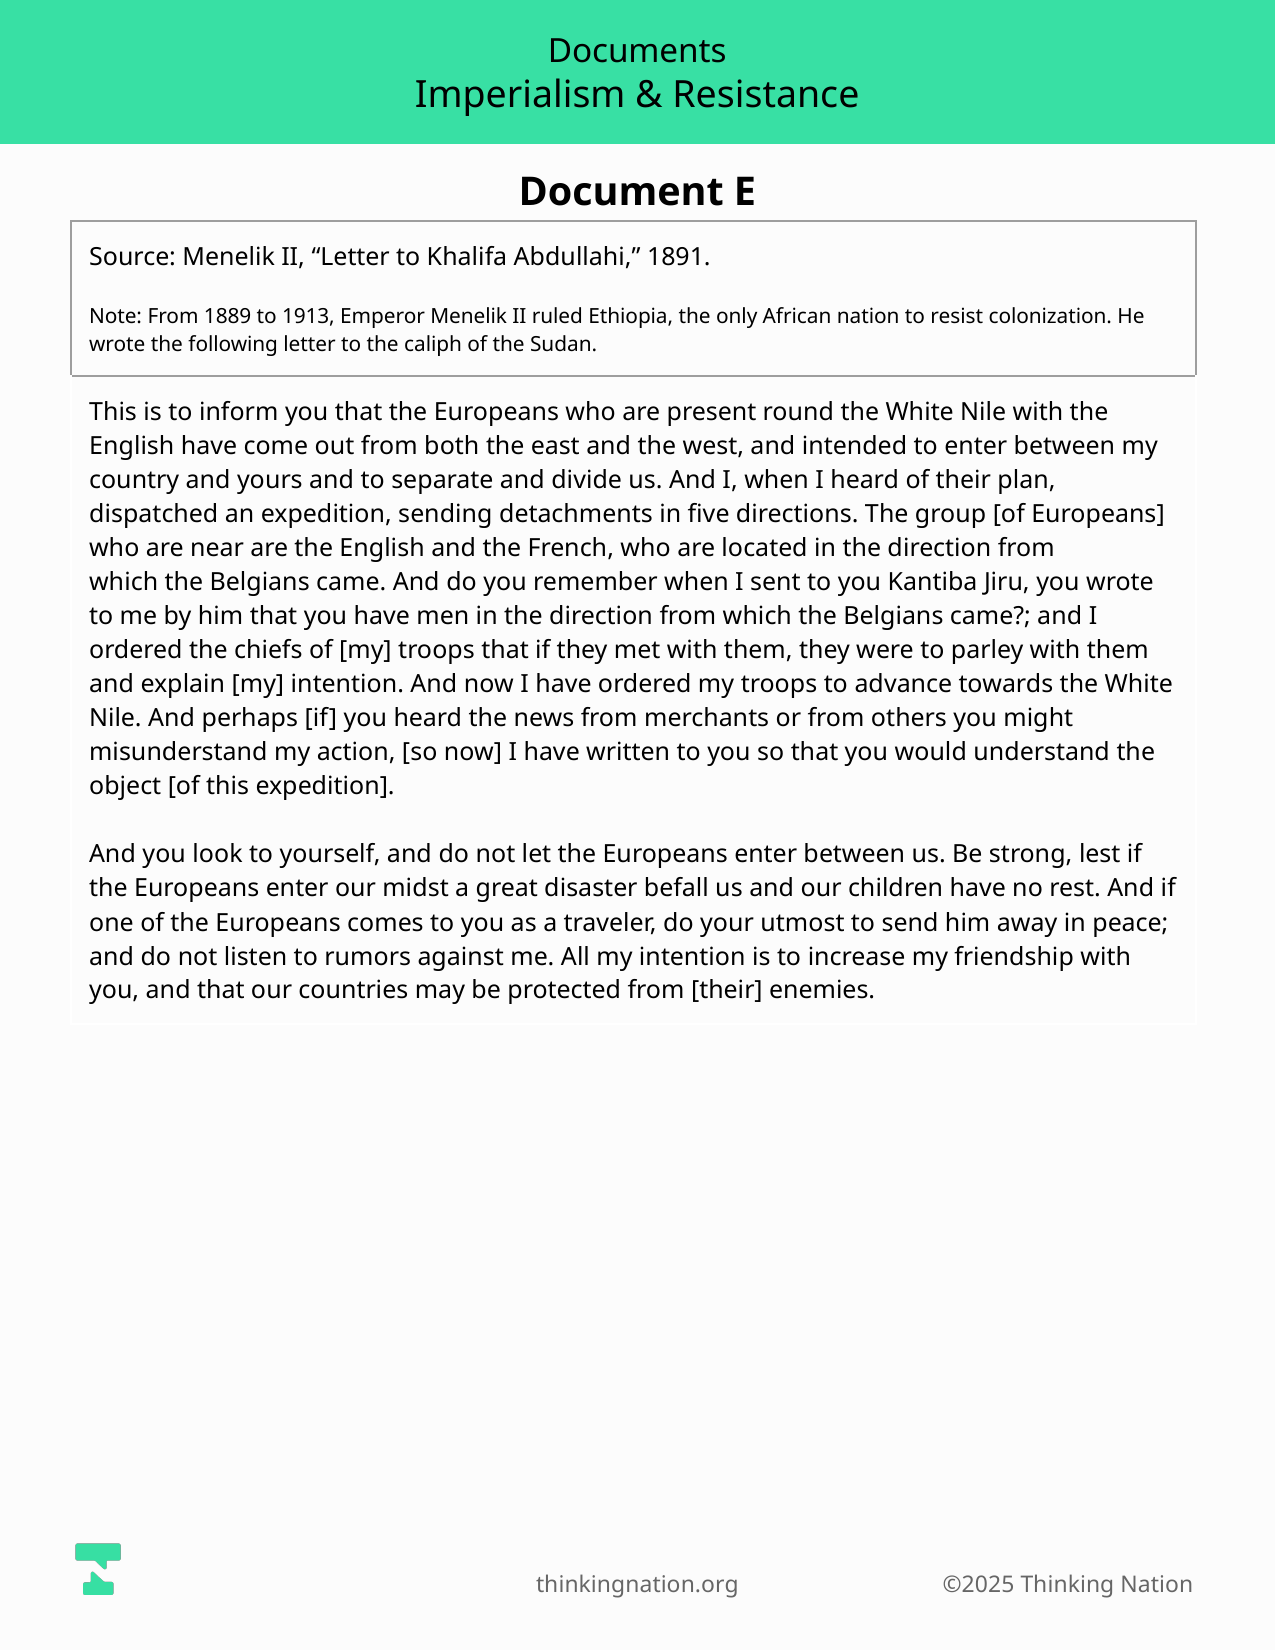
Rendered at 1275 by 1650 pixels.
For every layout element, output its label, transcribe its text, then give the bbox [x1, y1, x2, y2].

table_cell This is to inform you that the Europeans who are present round the White Nile with the English have come out from both the east and the west, and intended to enter between my country and yours and to separate and divide us. And I, when I heard of their plan, dispatched an expedition, sending detachments in five directions. The group [of Europeans] who are near are the English and the French, who are located in the direction from which the Belgians came. And do you remember when I sent to you Kantiba Jiru, you wrote to me by him that you have men in the direction from which the Belgians came?; and I ordered the chiefs of [my] troops that if they met with them, they were to parley with them and explain [my] intention. And now I have ordered my troops to advance towards the White Nile. And perhaps [if] you heard the news from merchants or from others you might misunderstand my action, [so now] I have written to you so that you would understand the object [of this expedition]. And you look to yourself, and do not let the Europeans enter between us. Be strong, lest if the Europeans enter our midst a great disaster befall us and our children have no rest. And if one of the Europeans comes to you as a traveler, do your utmost to send him away in peace; and do not listen to rumors against me. All my intention is to increase my friendship with you, and that our countries may be protected from [their] enemies. [72, 377, 1195, 1023]
text_box thinkingnation.org [486, 1553, 789, 1605]
text_box Documents Imperialism & Resistance [0, 0, 1275, 144]
text_box Document E [486, 151, 789, 202]
picture [62, 1533, 134, 1605]
text_box ©2025 Thinking Nation [907, 1553, 1210, 1605]
table_header Source: Menelik II, “Letter to Khalifa Abdullahi,” 1891. Note: From 1889 to 1913, Emperor Menelik II ruled Ethiopia, the only African nation to resist colonization. He wrote the following letter to the caliph of the Sudan. [72, 222, 1195, 375]
